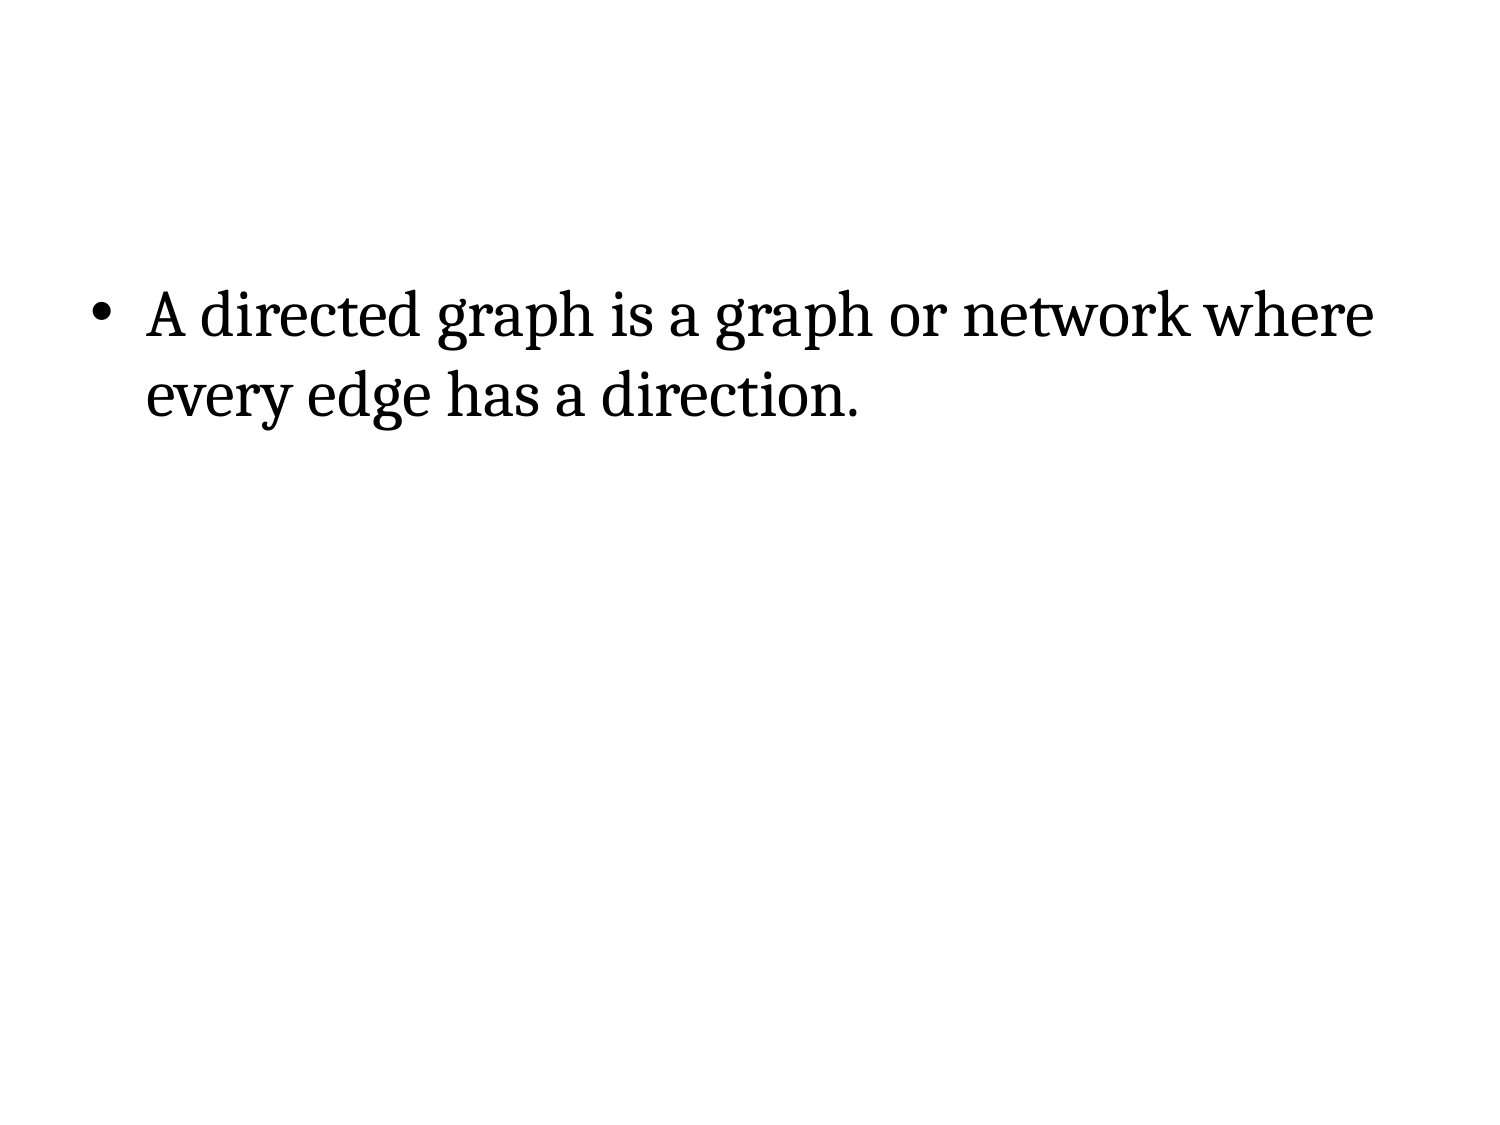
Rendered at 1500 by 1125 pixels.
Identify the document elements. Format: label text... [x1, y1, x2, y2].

list A directed graph is a graph or network where every edge has a direction. [75, 262, 1425, 1005]
